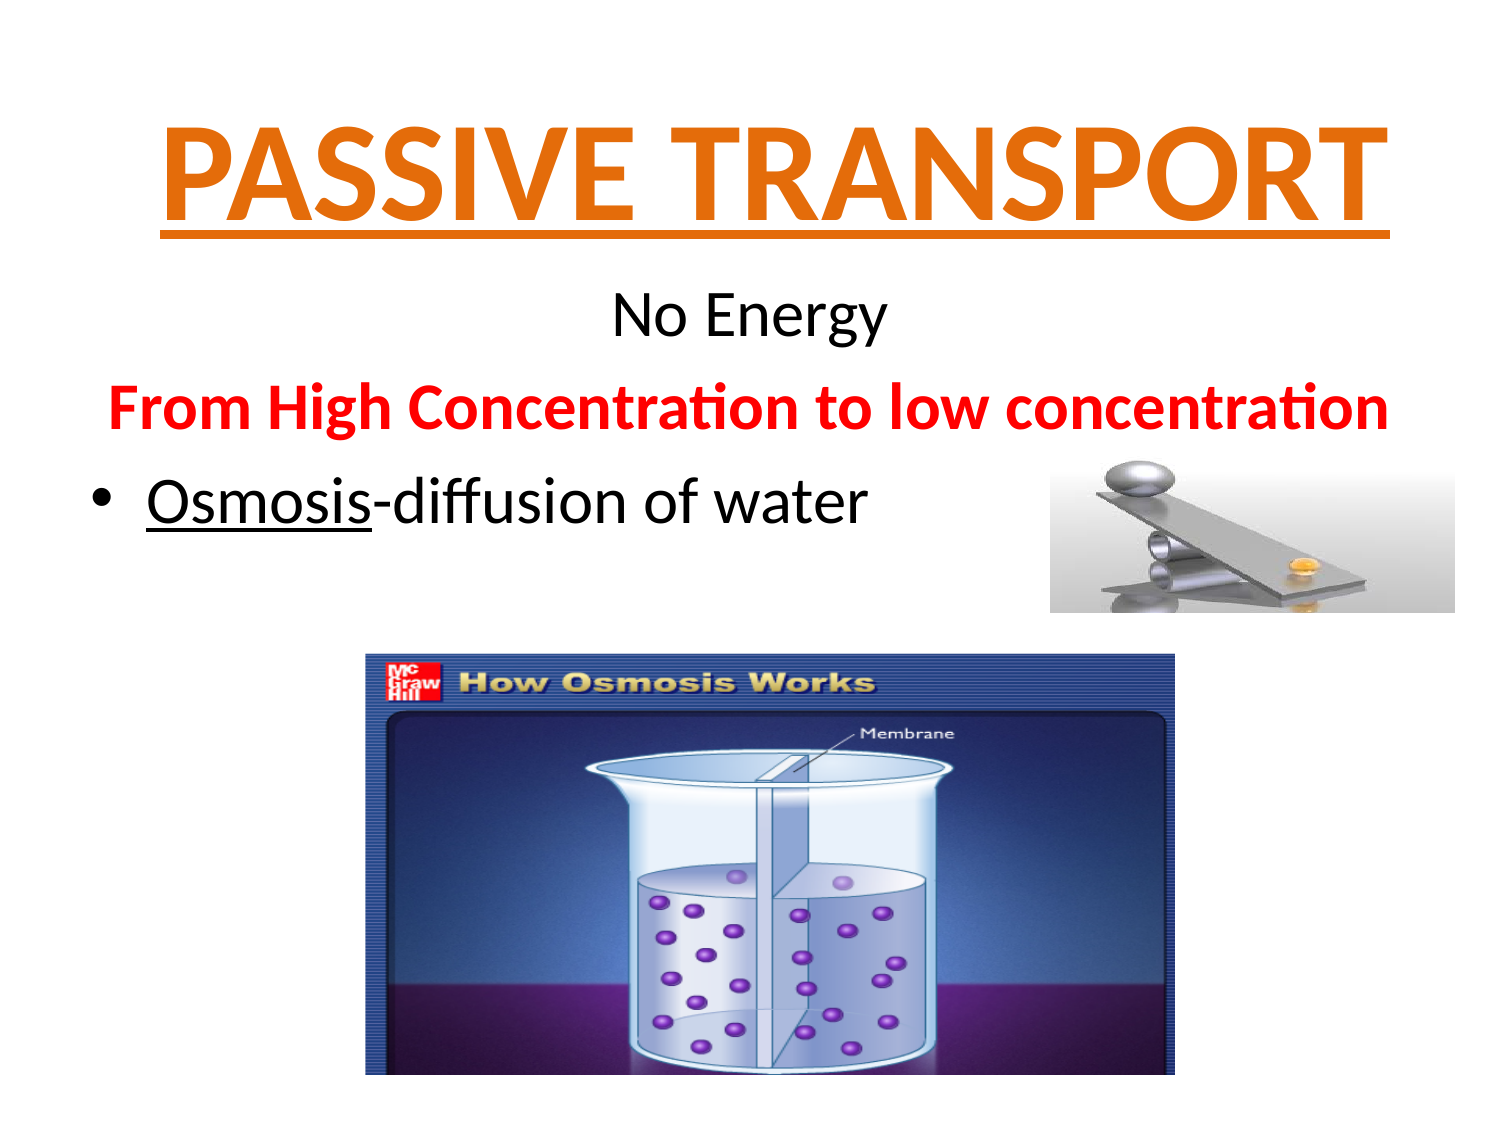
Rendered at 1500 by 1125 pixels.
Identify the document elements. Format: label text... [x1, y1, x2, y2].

list No Energy From High Concentration to low concentration Osmosis-diffusion of water [75, 262, 1425, 1005]
picture [362, 649, 1176, 1076]
text_box PASSIVE TRANSPORT [99, 70, 1450, 258]
picture [1049, 449, 1455, 613]
